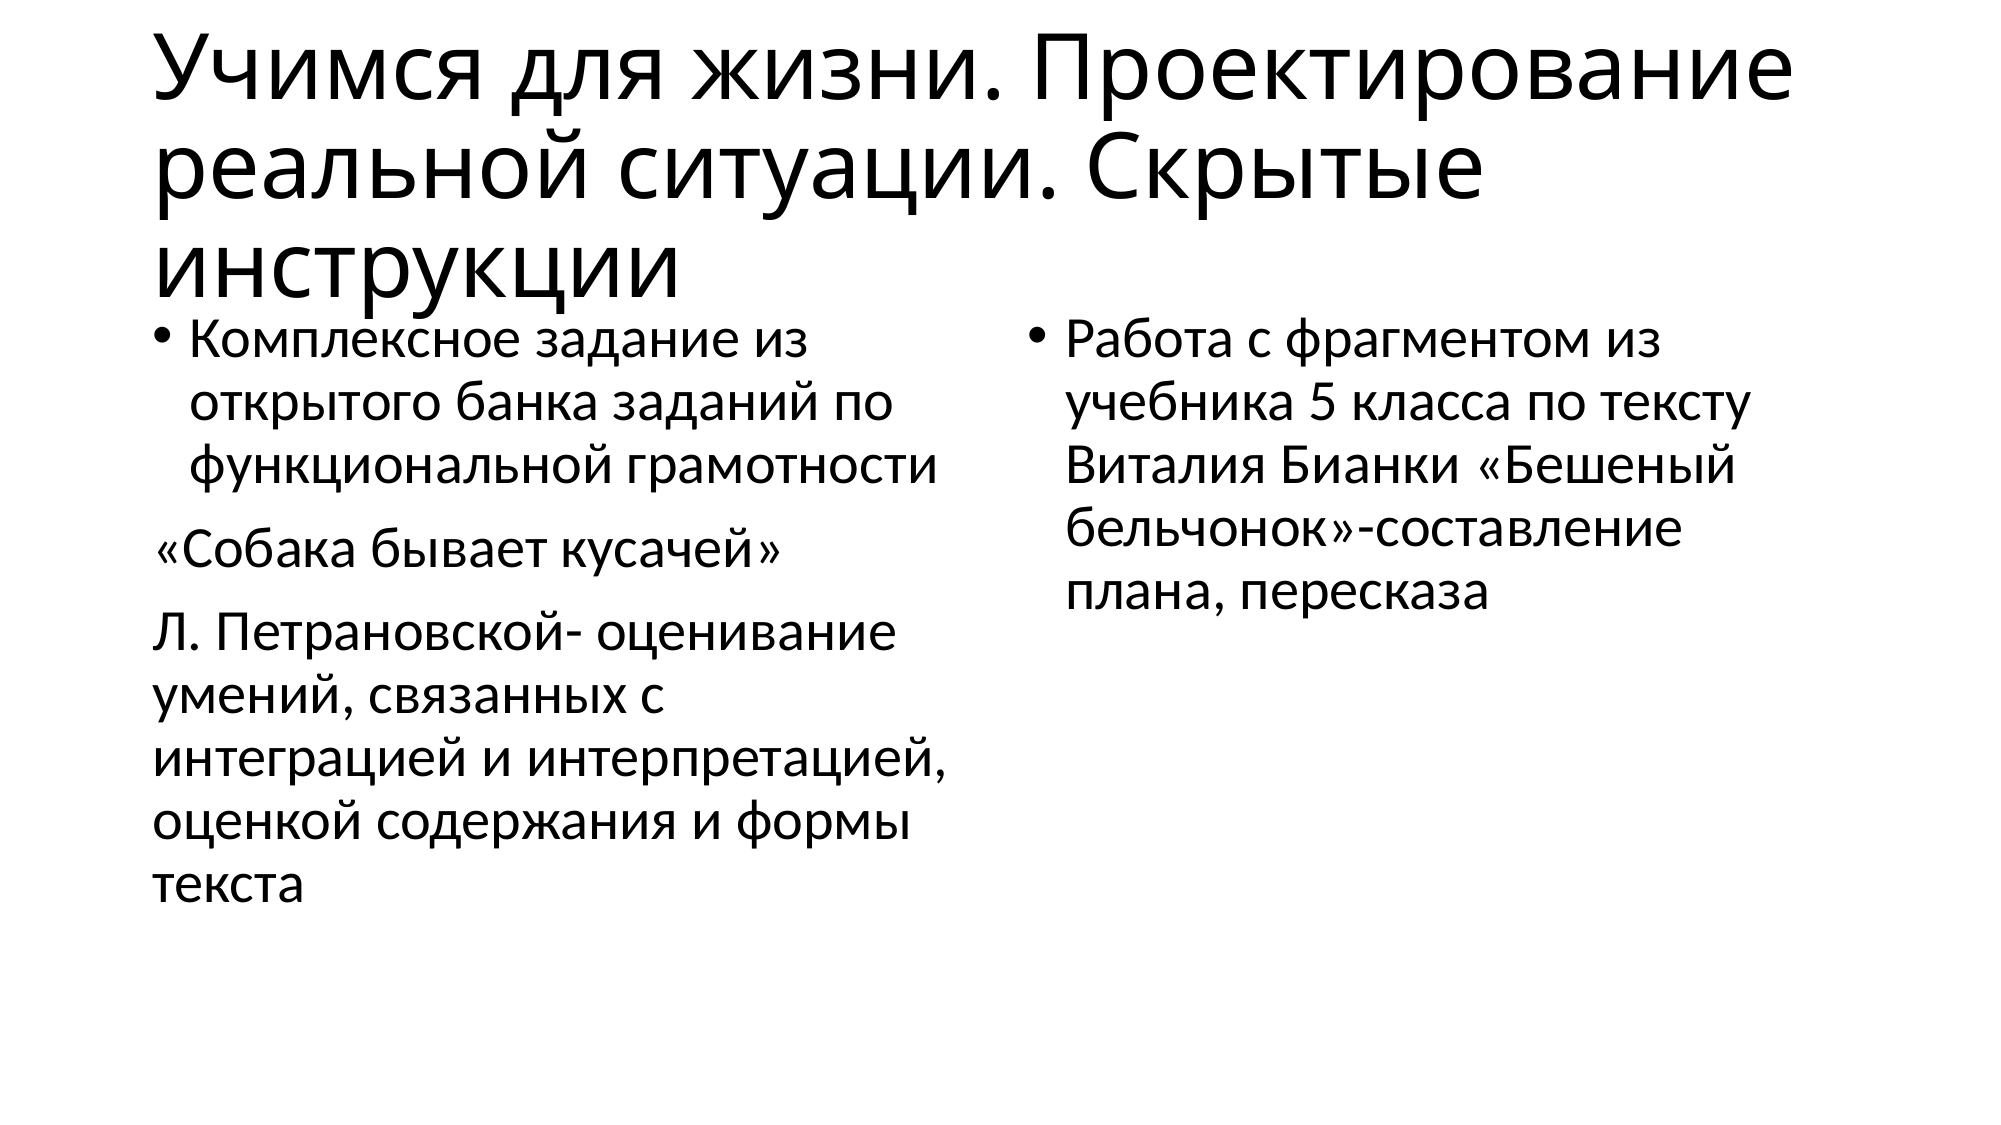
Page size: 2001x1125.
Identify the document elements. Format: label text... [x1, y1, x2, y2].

title Учимся для жизни. Проектирование реальной ситуации. Скрытые инструкции [137, 59, 1863, 278]
list Работа с фрагментом из учебника 5 класса по тексту Виталия Бианки «Бешеный бельчонок»-составление плана, пересказа [1012, 299, 1863, 1014]
list Комплексное задание из открытого банка заданий по функциональной грамотности «Собака бывает кусачей» Л. Петрановской- оценивание умений, связанных с интеграцией и интерпретацией, оценкой содержания и формы текста [137, 299, 988, 1014]
